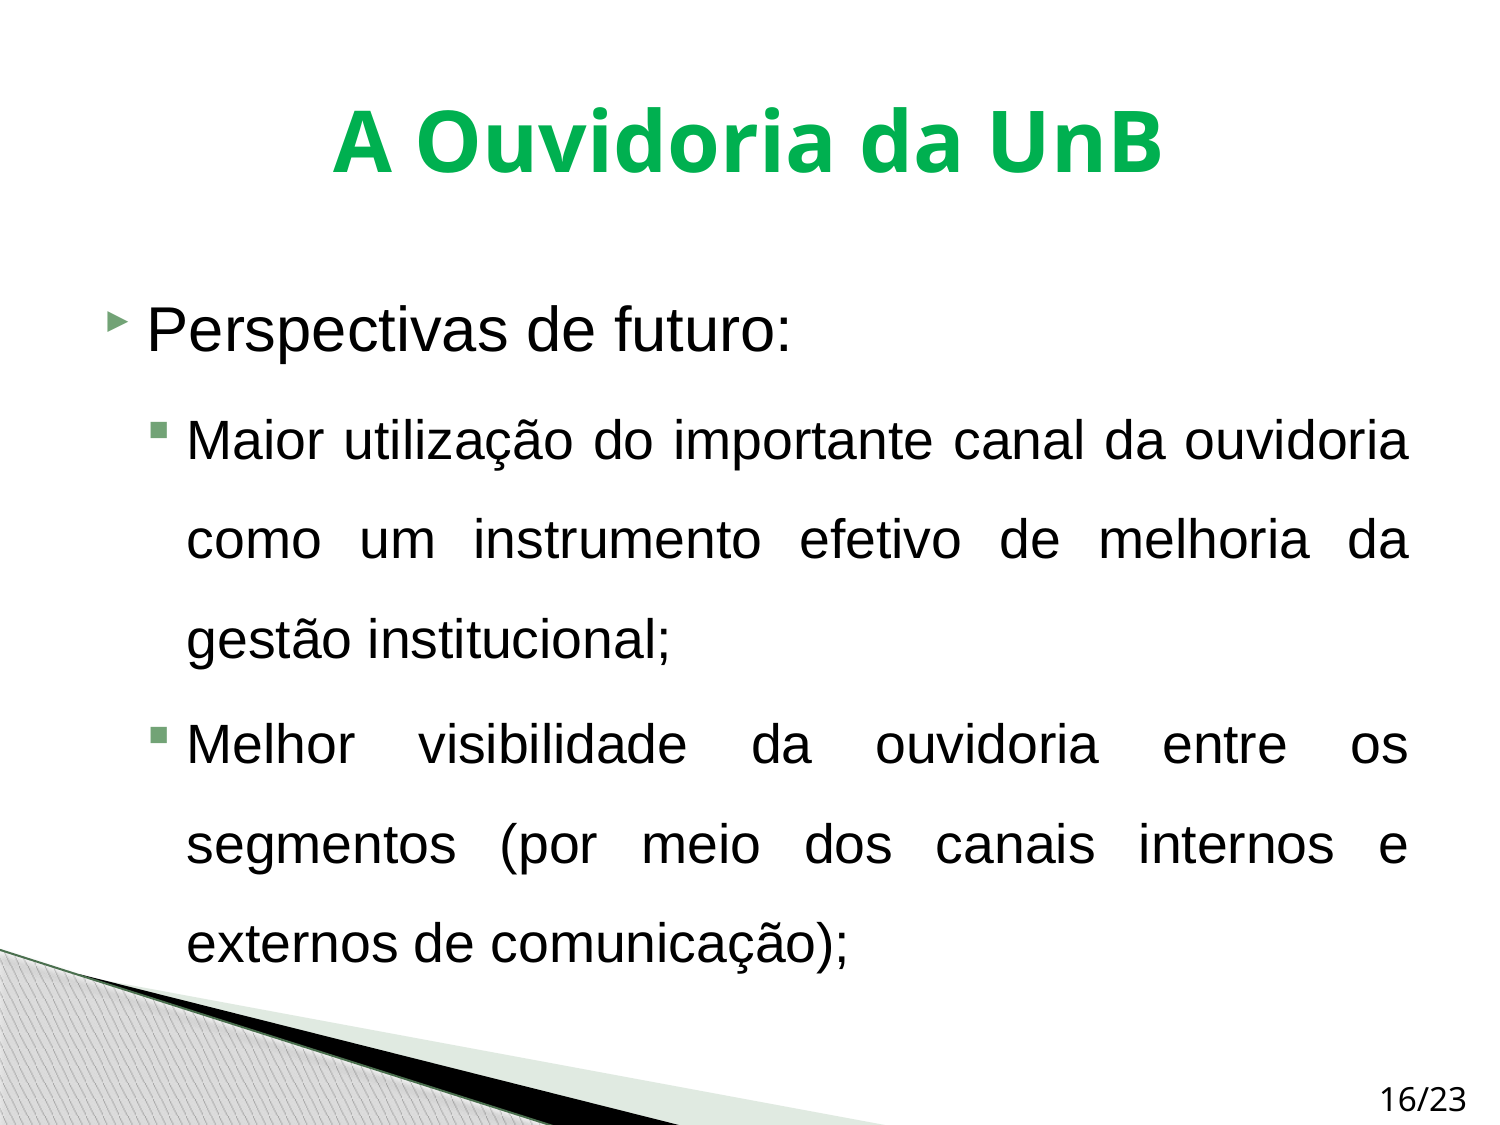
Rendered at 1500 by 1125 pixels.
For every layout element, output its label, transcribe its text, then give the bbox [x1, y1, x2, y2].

list Perspectivas de futuro: Maior utilização do importante canal da ouvidoria como um instrumento efetivo de melhoria da gestão institucional; Melhor visibilidade da ouvidoria entre os segmentos (por meio dos canais internos e externos de comunicação); [75, 243, 1425, 986]
text_box 16/23 [1364, 1070, 1500, 1125]
title A Ouvidoria da UnB [75, 45, 1425, 233]
